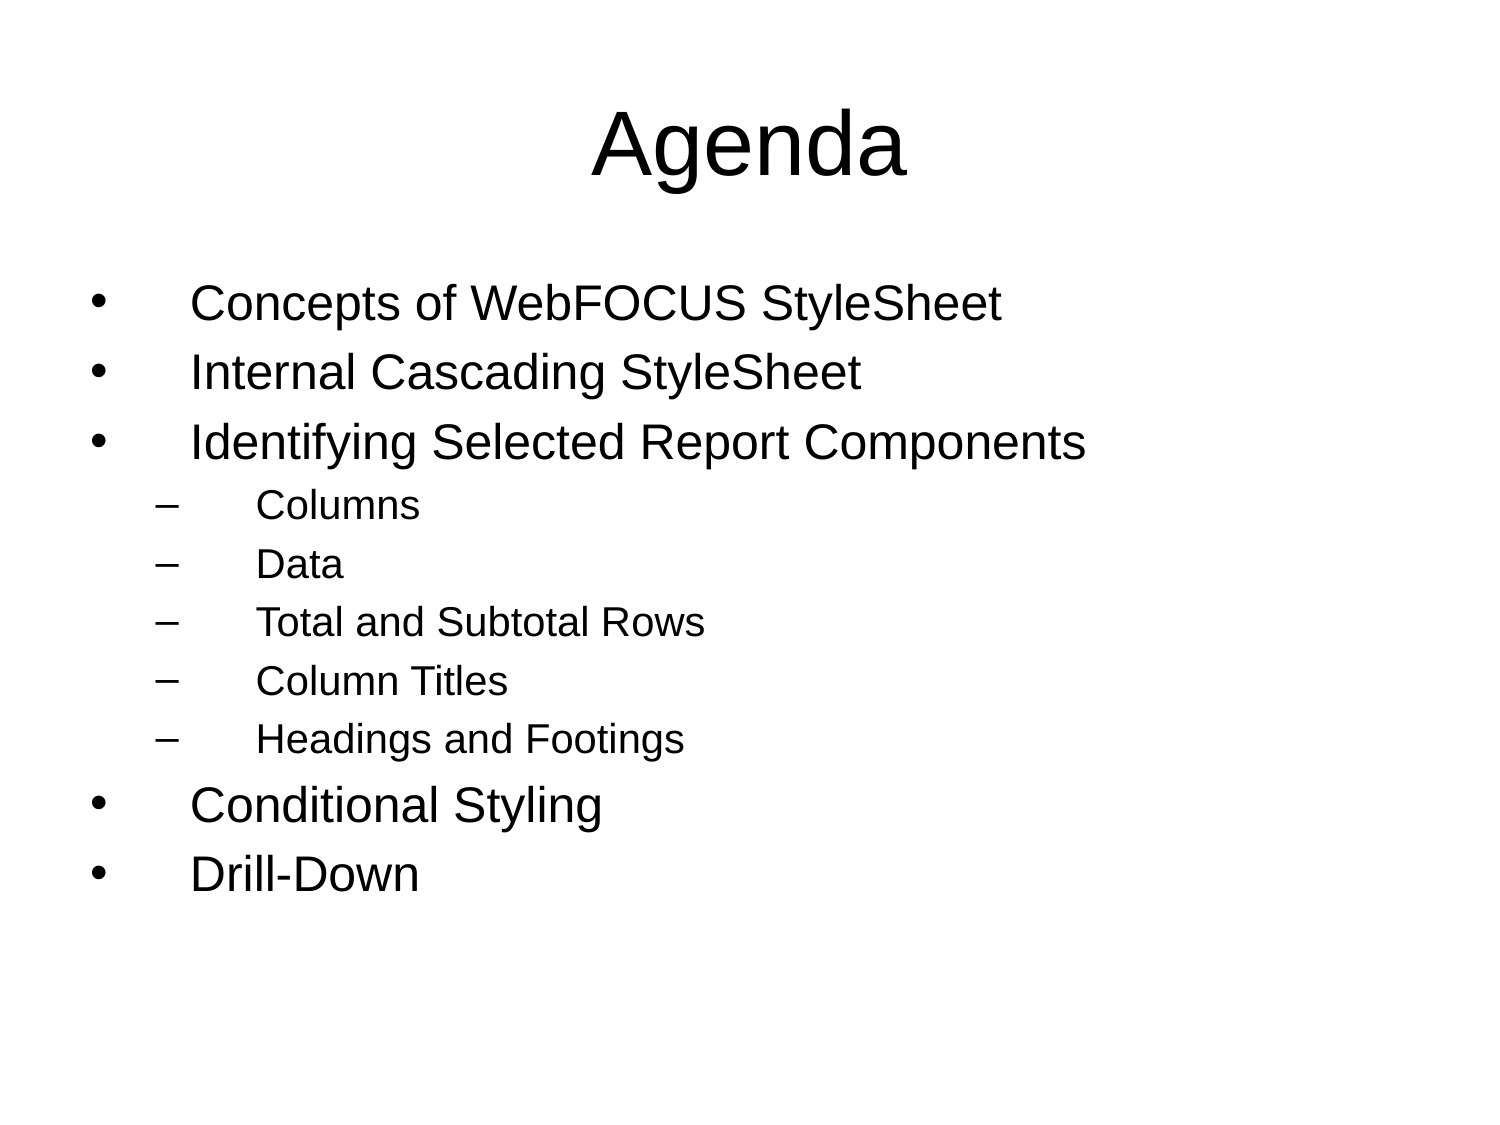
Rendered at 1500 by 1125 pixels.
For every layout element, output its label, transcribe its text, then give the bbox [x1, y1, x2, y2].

list Concepts of WebFOCUS StyleSheet Internal Cascading StyleSheet Identifying Selected Report Components Columns Data Total and Subtotal Rows Column Titles Headings and Footings Conditional Styling Drill-Down [75, 262, 1350, 1005]
title Agenda [75, 45, 1425, 233]
